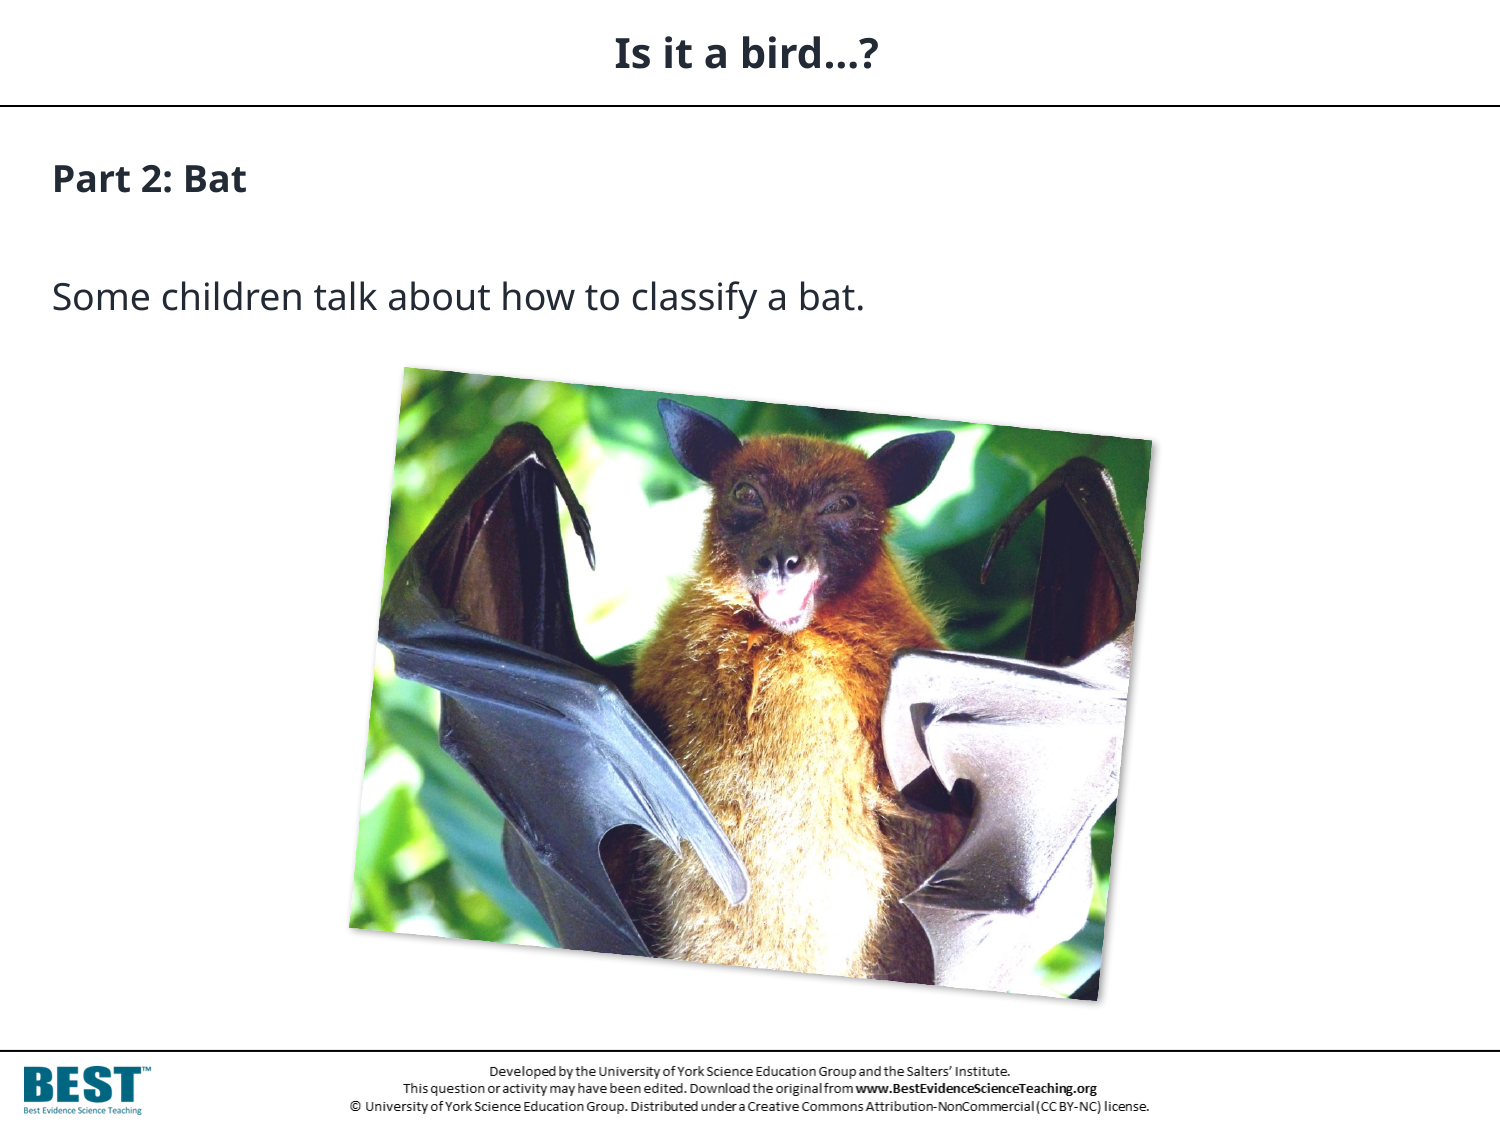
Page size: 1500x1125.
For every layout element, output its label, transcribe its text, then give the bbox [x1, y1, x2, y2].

picture [0, 105, 1500, 1125]
text_box Is it a bird…? [23, 4, 1471, 99]
